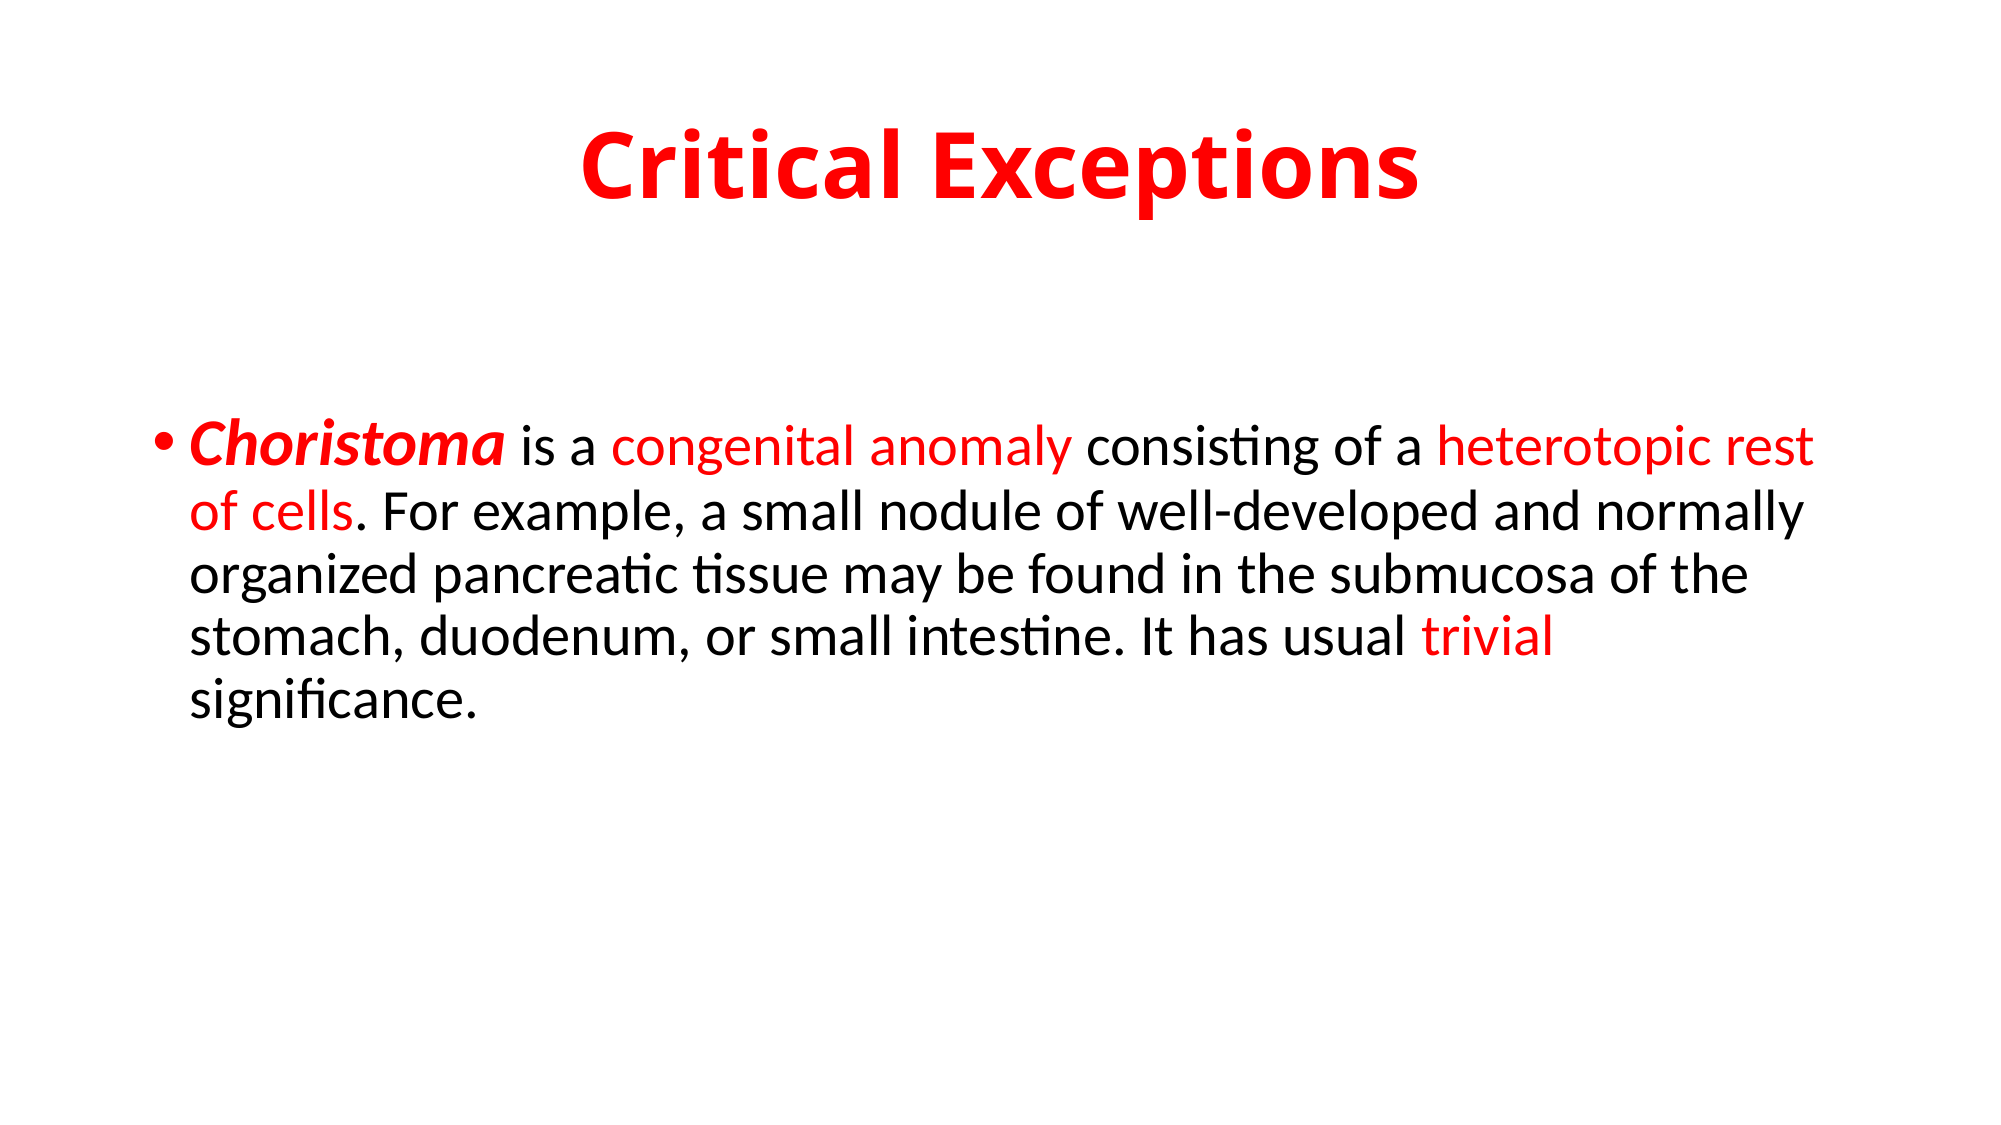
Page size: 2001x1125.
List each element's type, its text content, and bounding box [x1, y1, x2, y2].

title Critical Exceptions [137, 59, 1863, 278]
list Choristoma is a congenital anomaly consisting of a heterotopic rest of cells. For example, a small nodule of well-developed and normally organized pancreatic tissue may be found in the submucosa of the stomach, duodenum, or small intestine. It has usual trivial significance. [137, 299, 1863, 1014]
